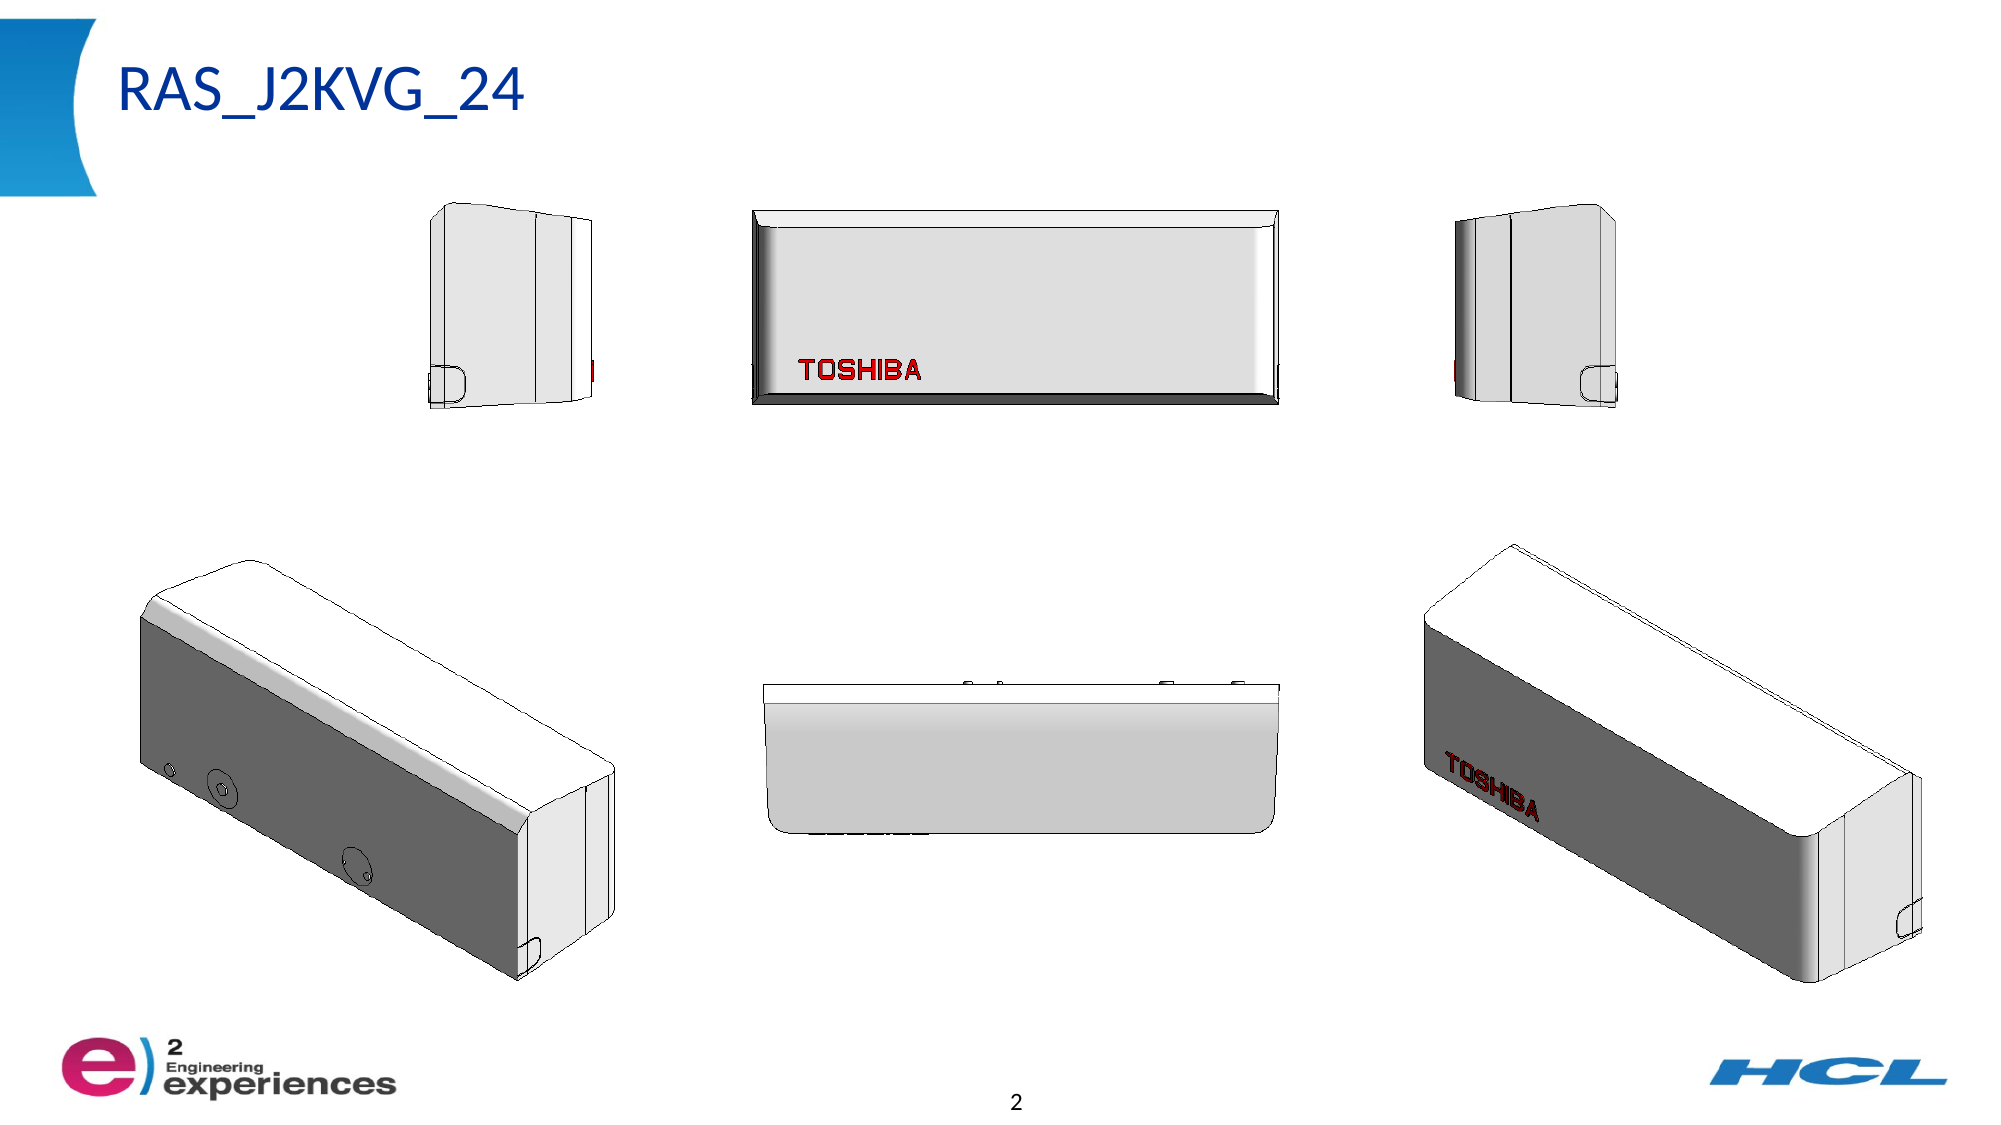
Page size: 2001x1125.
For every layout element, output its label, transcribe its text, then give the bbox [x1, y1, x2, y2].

text_box RAS_J2KVG_24 [102, 36, 541, 131]
picture [0, 0, 2000, 1125]
